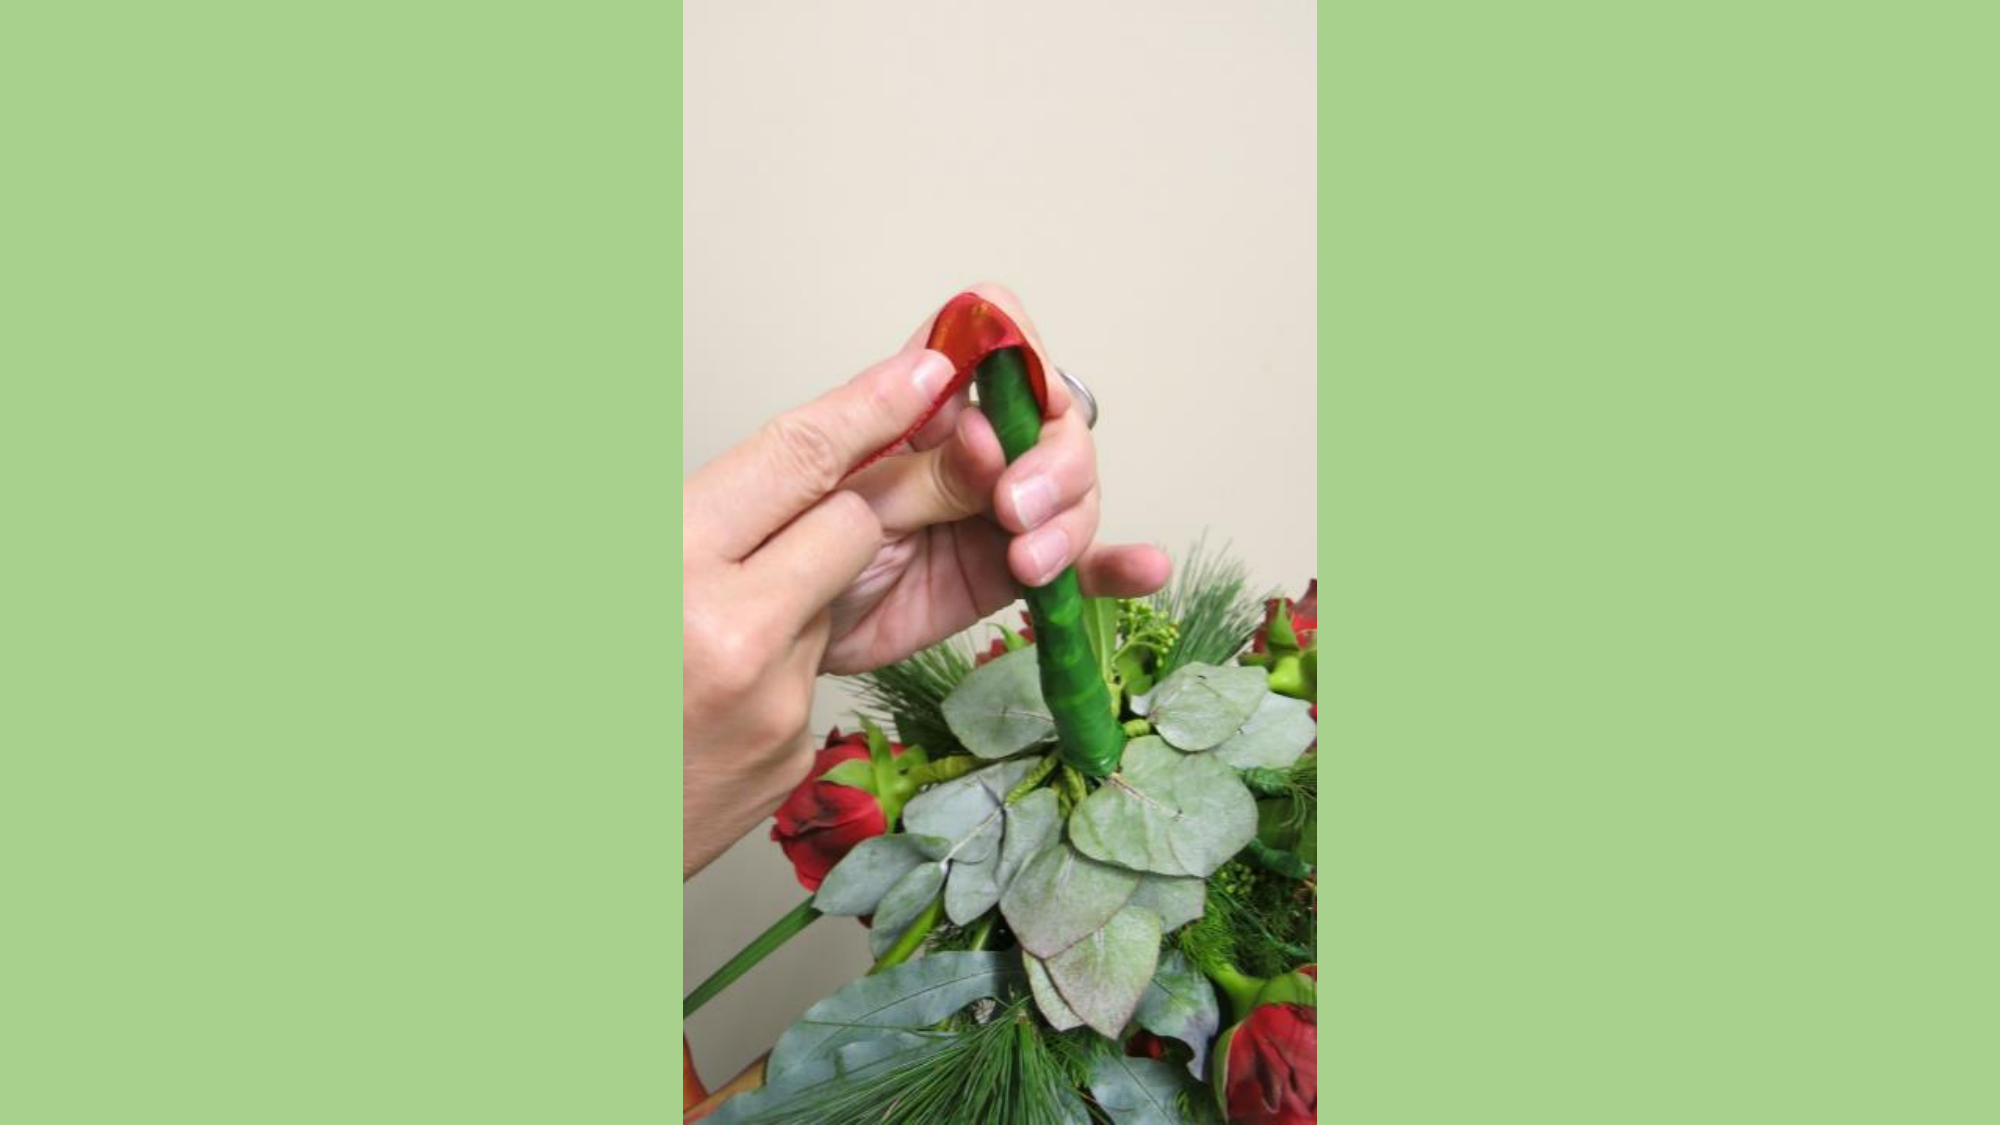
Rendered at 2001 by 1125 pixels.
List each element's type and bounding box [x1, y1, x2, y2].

picture [683, 0, 1317, 1125]
